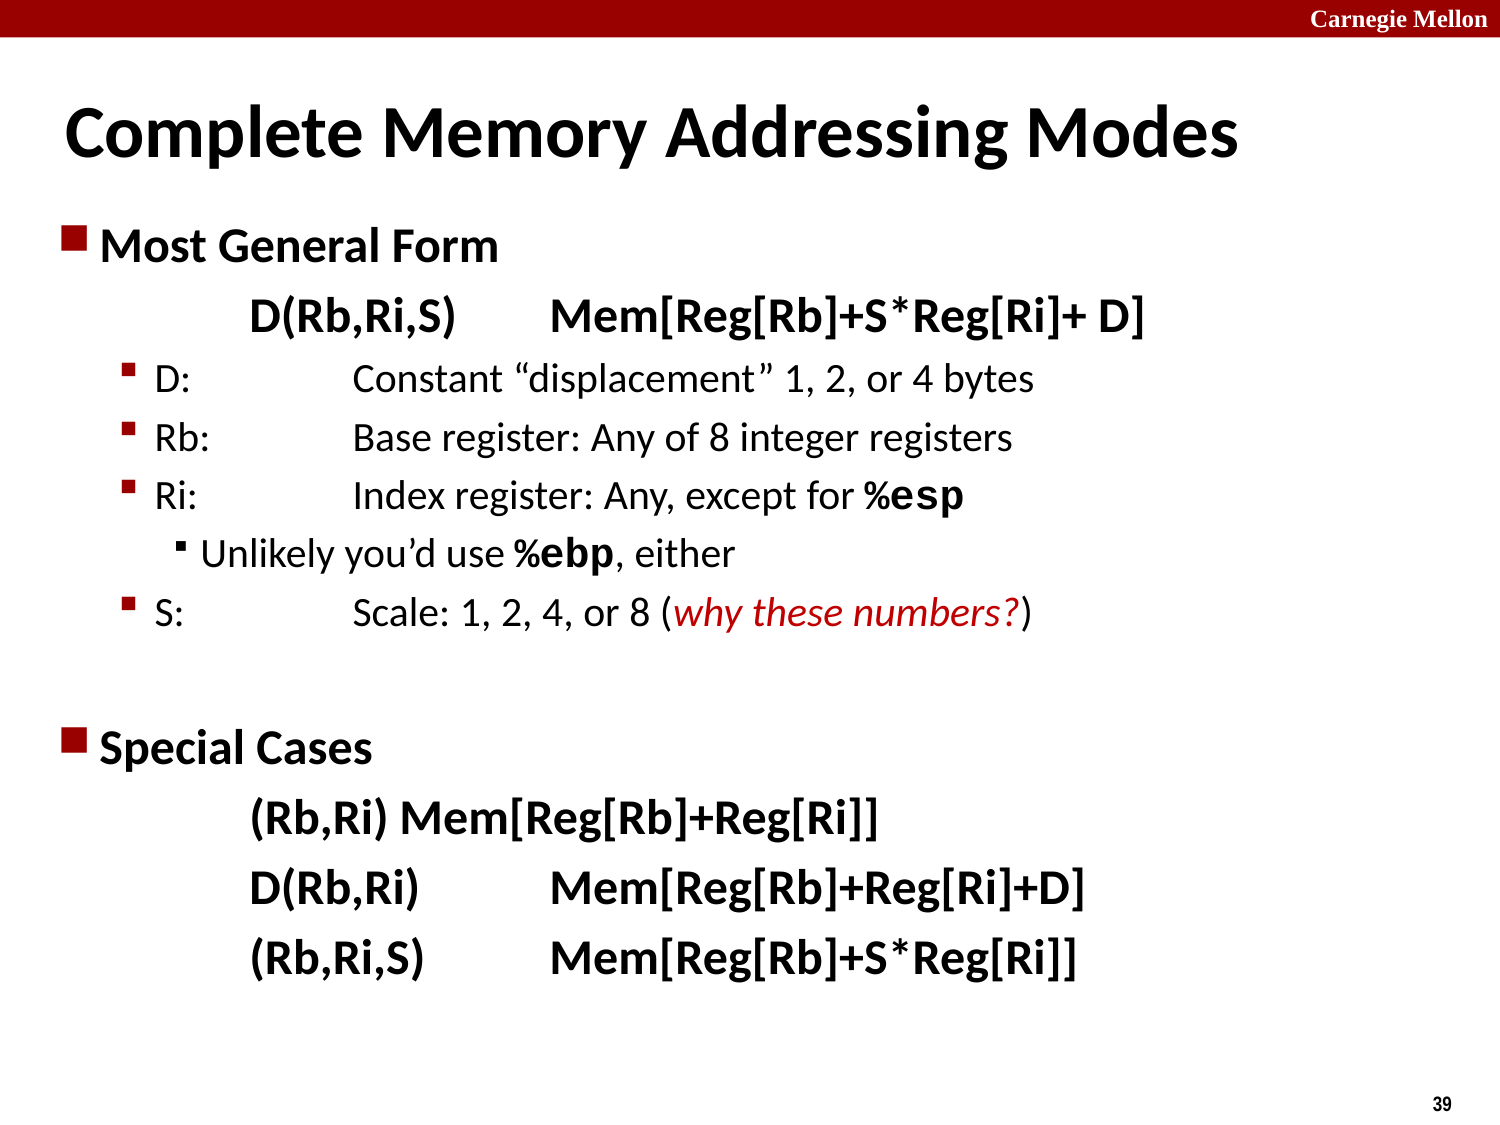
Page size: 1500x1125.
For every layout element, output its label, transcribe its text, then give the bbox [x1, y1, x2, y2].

title Complete Memory Addressing Modes [49, 80, 1376, 176]
list Most General Form D(Rb,Ri,S) Mem[Reg[Rb]+S*Reg[Ri]+ D] D: Constant “displacement” 1, 2, or 4 bytes Rb: Base register: Any of 8 integer registers Ri: Index register: Any, except for %esp Unlikely you’d use %ebp, either S: Scale: 1, 2, 4, or 8 (why these numbers?) Special Cases (Rb,Ri) Mem[Reg[Rb]+Reg[Ri]] D(Rb,Ri) Mem[Reg[Rb]+Reg[Ri]+D] (Rb,Ri,S) Mem[Reg[Rb]+S*Reg[Ri]] [47, 204, 1411, 1113]
